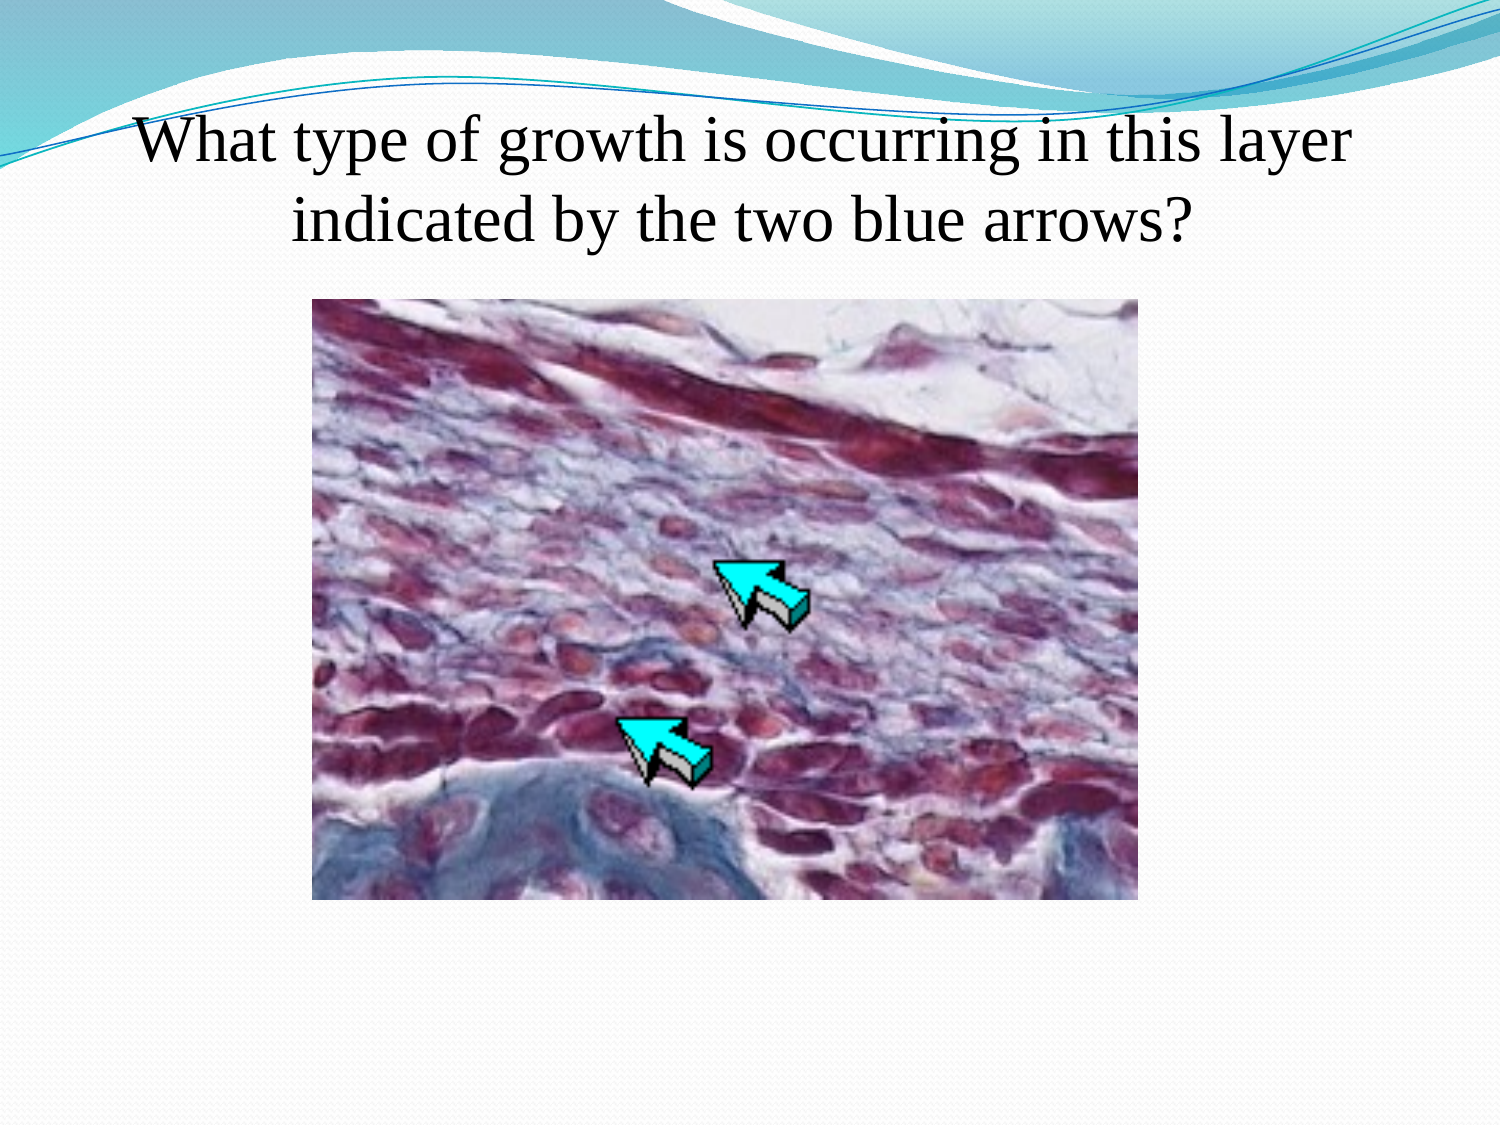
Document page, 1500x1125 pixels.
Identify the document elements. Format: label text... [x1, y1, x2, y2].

text_box What type of growth is occurring in this layer indicated by the two blue arrows? [74, 87, 1413, 263]
picture [312, 299, 1138, 901]
